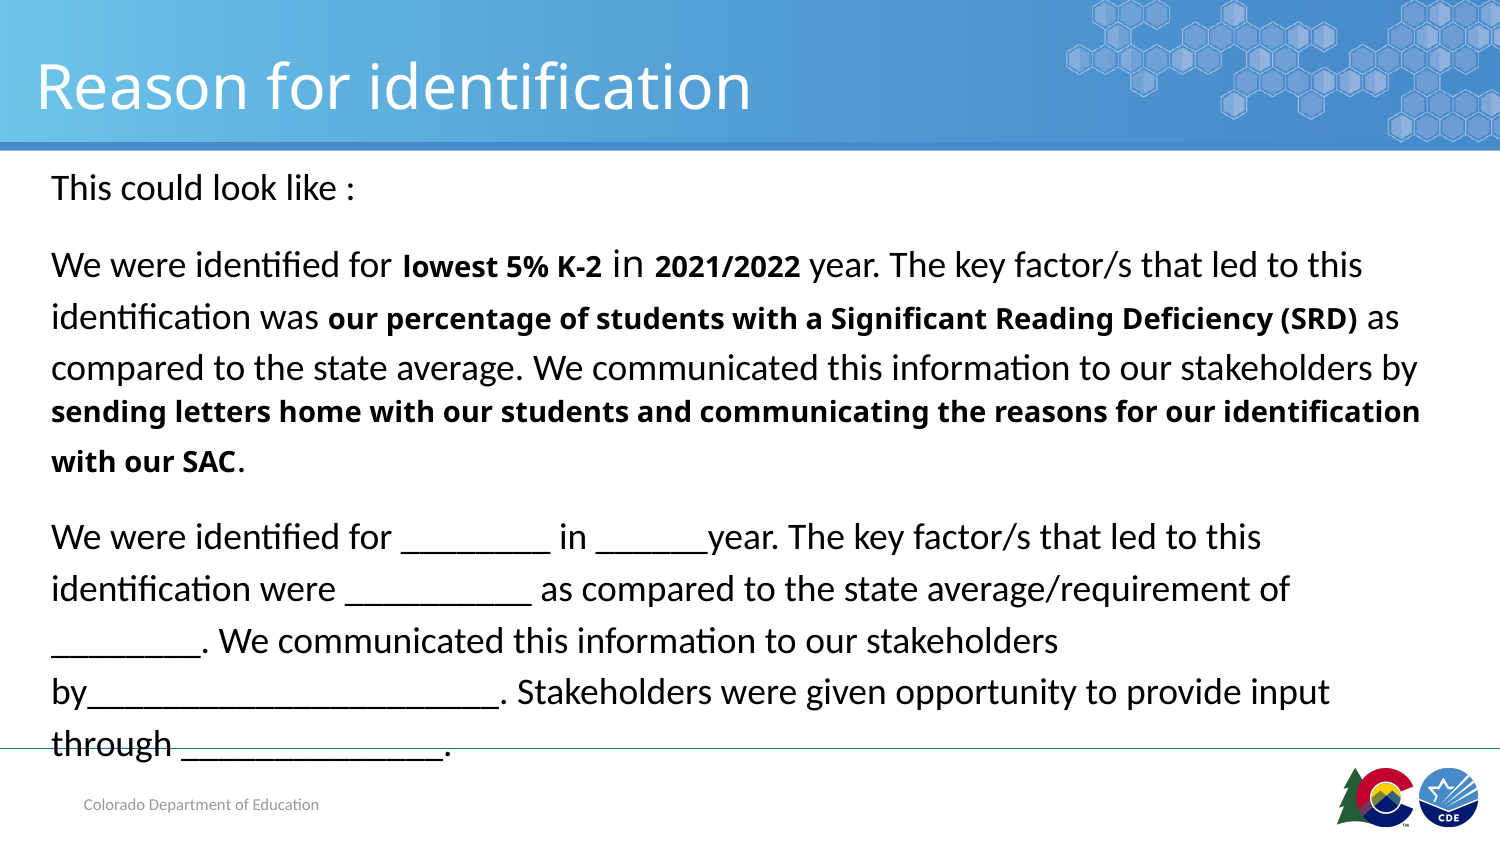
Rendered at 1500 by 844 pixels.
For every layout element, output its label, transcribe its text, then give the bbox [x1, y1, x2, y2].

list This could look like : We were identified for lowest 5% K-2 in 2021/2022 year. The key factor/s that led to this identification was our percentage of students with a Significant Reading Deficiency (SRD) as compared to the state average. We communicated this information to our stakeholders by sending letters home with our students and communicating the reasons for our identification with our SAC. We were identified for ________ in ______year. The key factor/s that led to this identification were __________ as compared to the state average/requirement of ________. We communicated this information to our stakeholders by______________________. Stakeholders were given opportunity to provide input through ______________. [51, 156, 1449, 775]
title Reason for identification [34, 37, 1433, 132]
picture [0, 0, 1500, 151]
picture [1336, 767, 1479, 828]
